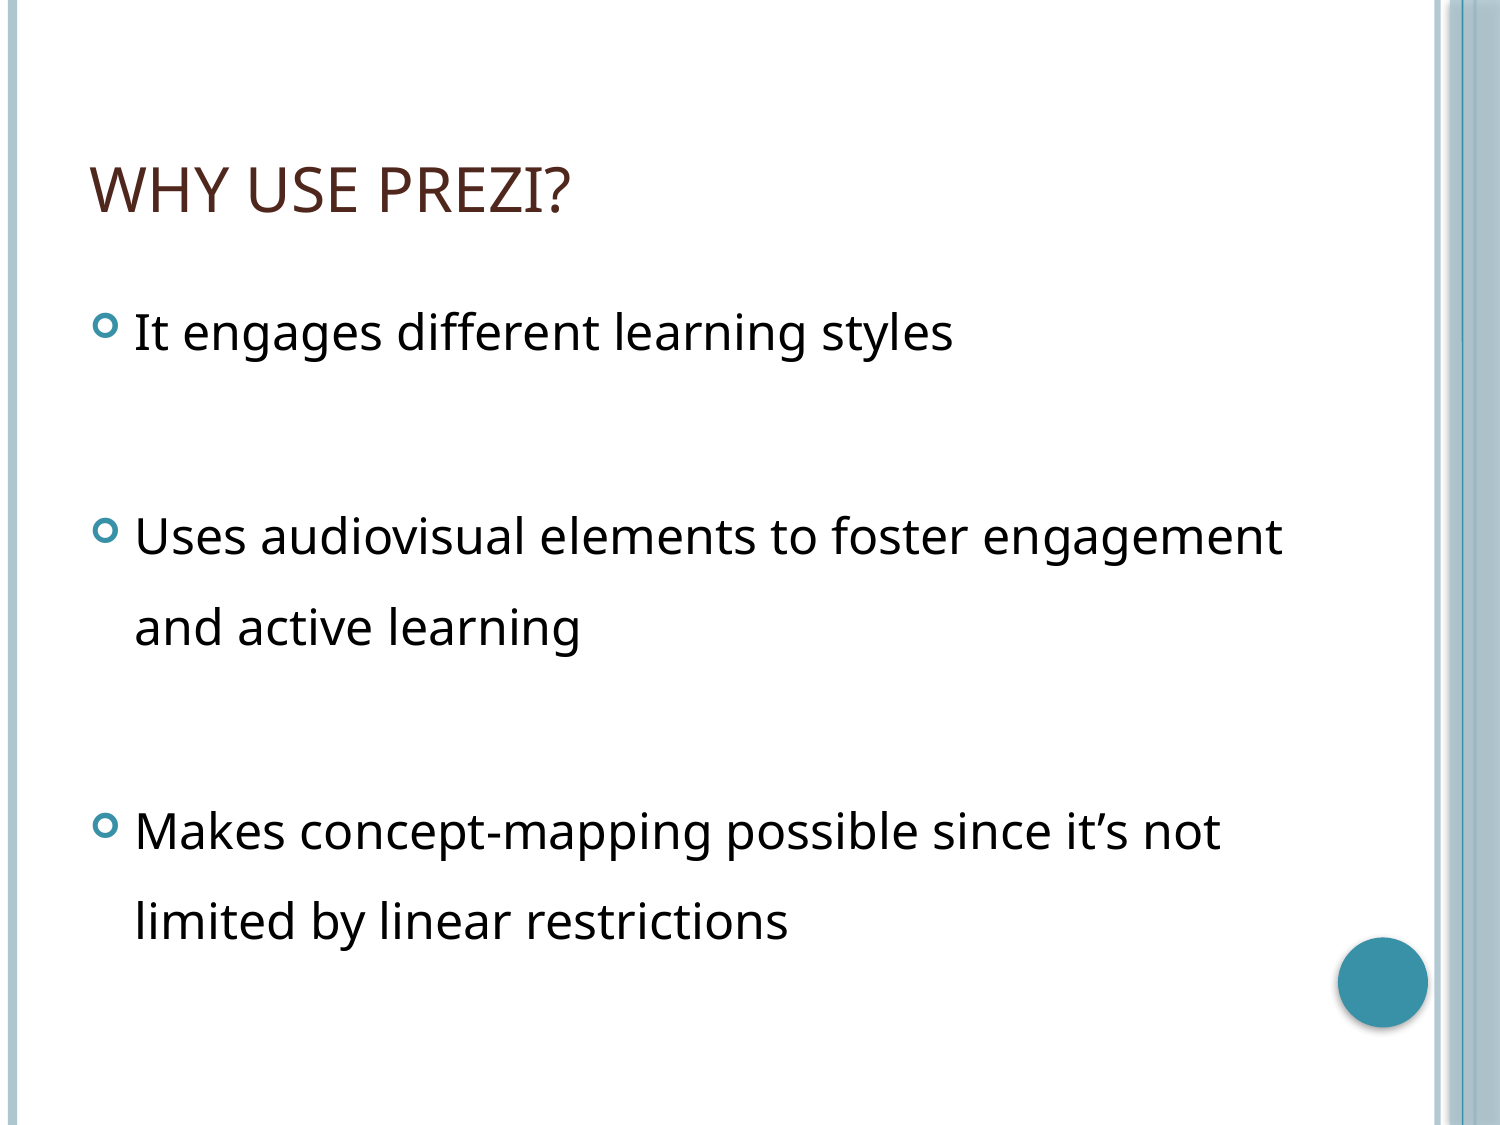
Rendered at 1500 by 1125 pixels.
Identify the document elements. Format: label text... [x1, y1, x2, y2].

list It engages different learning styles Uses audiovisual elements to foster engagement and active learning Makes concept-mapping possible since it’s not limited by linear restrictions [75, 262, 1300, 1062]
title Why Use Prezi? [75, 45, 1300, 233]
